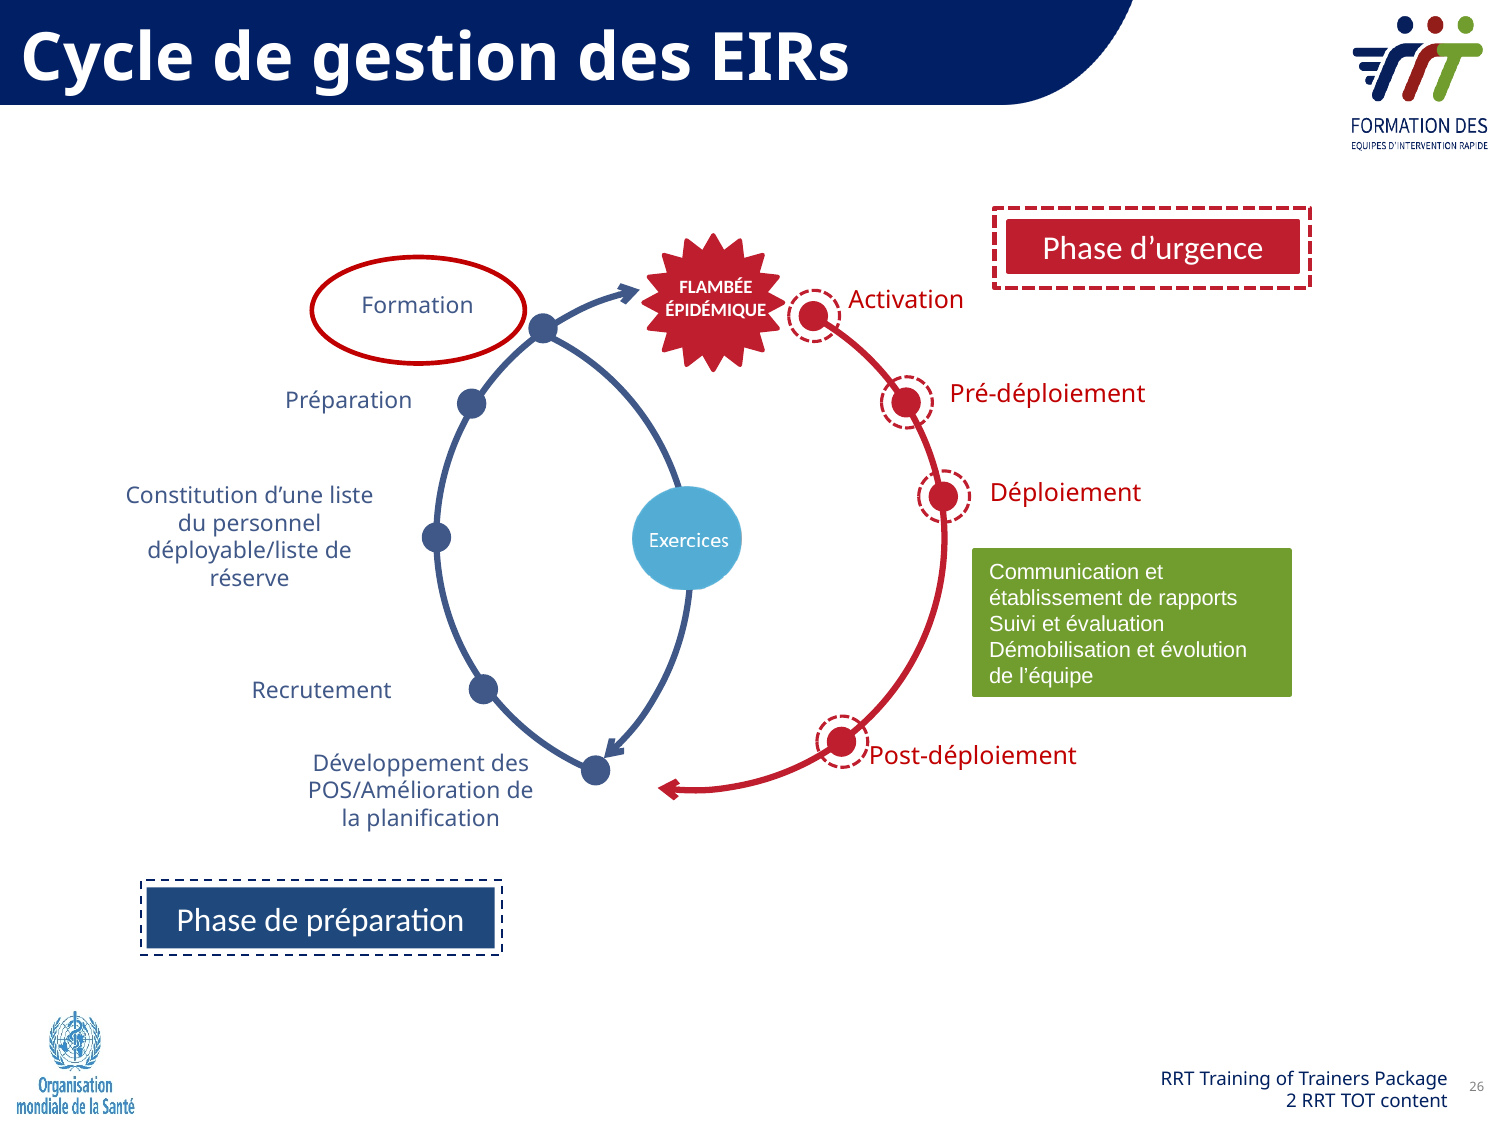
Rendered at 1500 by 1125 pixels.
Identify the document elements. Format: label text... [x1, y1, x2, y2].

text_box [468, 674, 499, 705]
picture [0, 0, 1150, 105]
text_box Activation [826, 268, 987, 329]
text_box [607, 591, 683, 758]
picture [15, 1009, 135, 1115]
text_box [994, 207, 1311, 289]
text_box [654, 233, 772, 274]
text_box [657, 333, 945, 797]
text_box [586, 755, 606, 759]
text_box FLAMBÉE ÉPIDÉMIQUE [644, 274, 788, 321]
text_box [311, 257, 525, 364]
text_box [918, 470, 970, 523]
text_box Cycle de gestion des EIRs [4, 18, 1192, 89]
text_box Préparation [250, 376, 448, 423]
text_box [456, 388, 487, 419]
text_box Constitution d’une liste du personnel déployable/liste de réserve [92, 499, 408, 573]
text_box Développement des POS/Amélioration de la planification [231, 759, 611, 820]
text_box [881, 376, 933, 429]
text_box [433, 283, 680, 759]
picture [1351, 15, 1488, 151]
text_box Recrutement [198, 665, 446, 712]
text_box Post-déploiement [849, 724, 1098, 785]
text_box [528, 313, 558, 344]
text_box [788, 290, 840, 342]
text_box [646, 321, 780, 373]
text_box [421, 522, 452, 553]
picture [631, 486, 743, 591]
text_box Pré-déploiement [923, 362, 1172, 423]
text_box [816, 715, 868, 768]
text_box Communication et établissement de rapports Suivi et évaluation Démobilisation et évolution de l’équipe [972, 548, 1292, 697]
text_box Déploiement [973, 461, 1222, 522]
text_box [141, 879, 503, 956]
